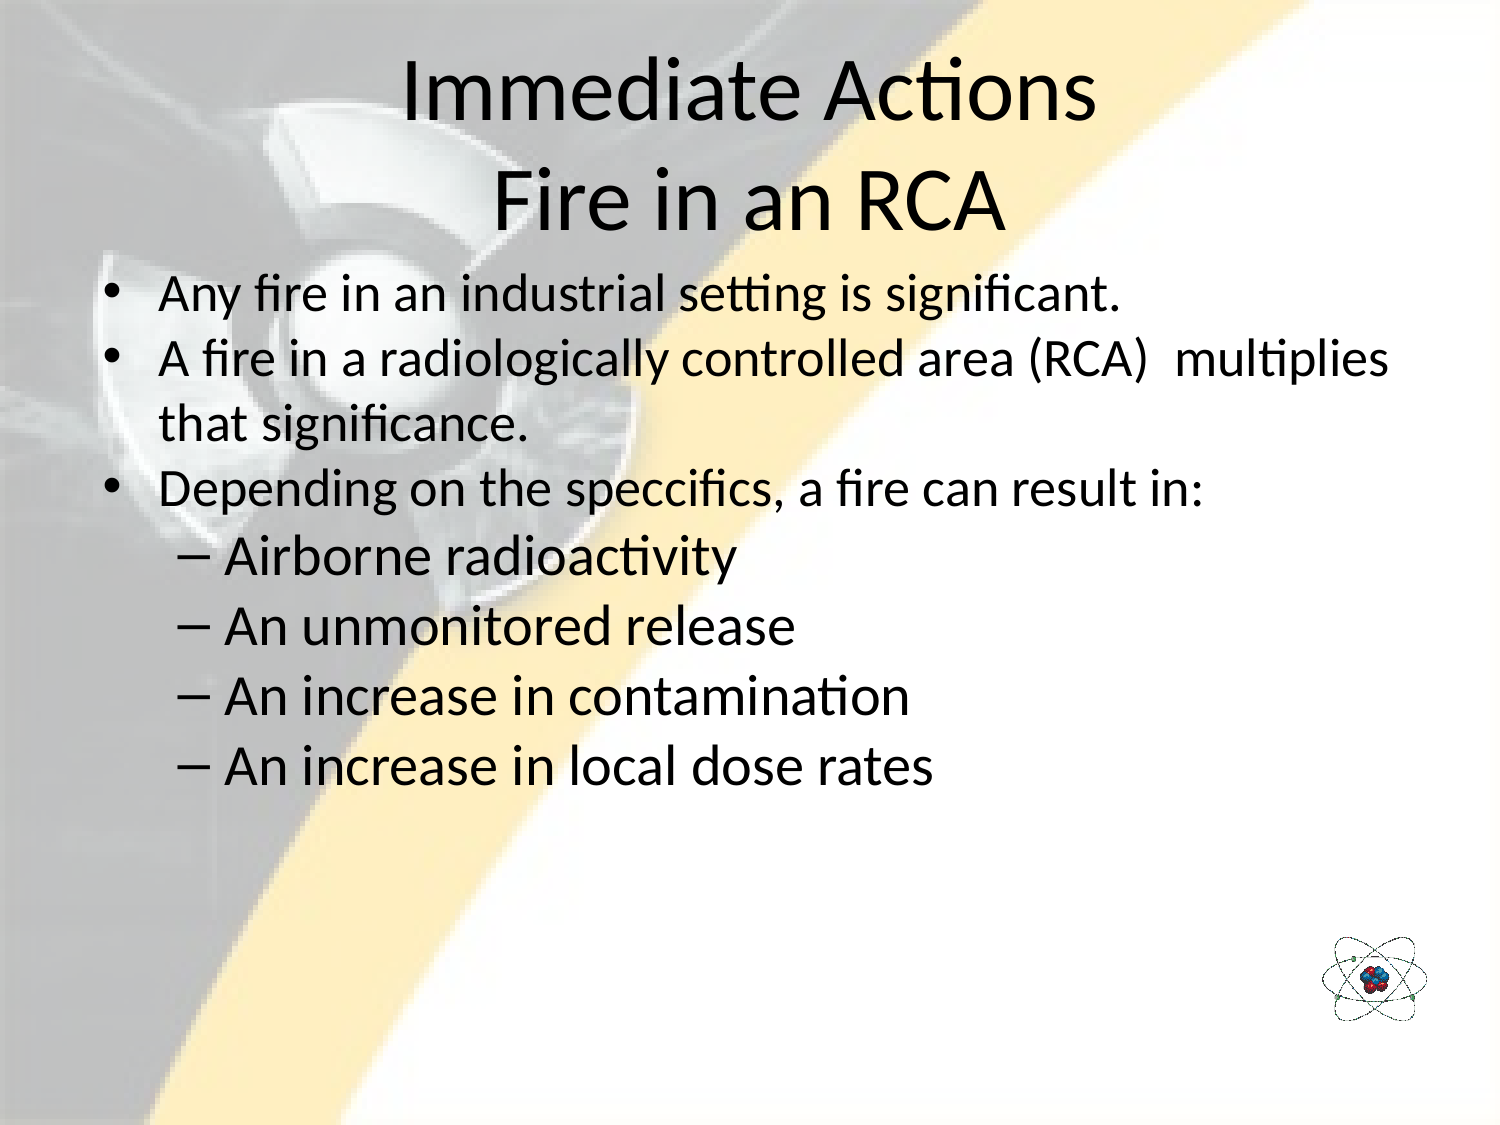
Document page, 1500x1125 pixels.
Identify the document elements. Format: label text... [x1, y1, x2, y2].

title Immediate Actions Fire in an RCA [75, 45, 1425, 233]
picture [1322, 937, 1427, 1021]
list Any fire in an industrial setting is significant. A fire in a radiologically controlled area (RCA) multiplies that significance. Depending on the speccifics, a fire can result in: Airborne radioactivity An unmonitored release An increase in contamination An increase in local dose rates [87, 249, 1413, 1013]
